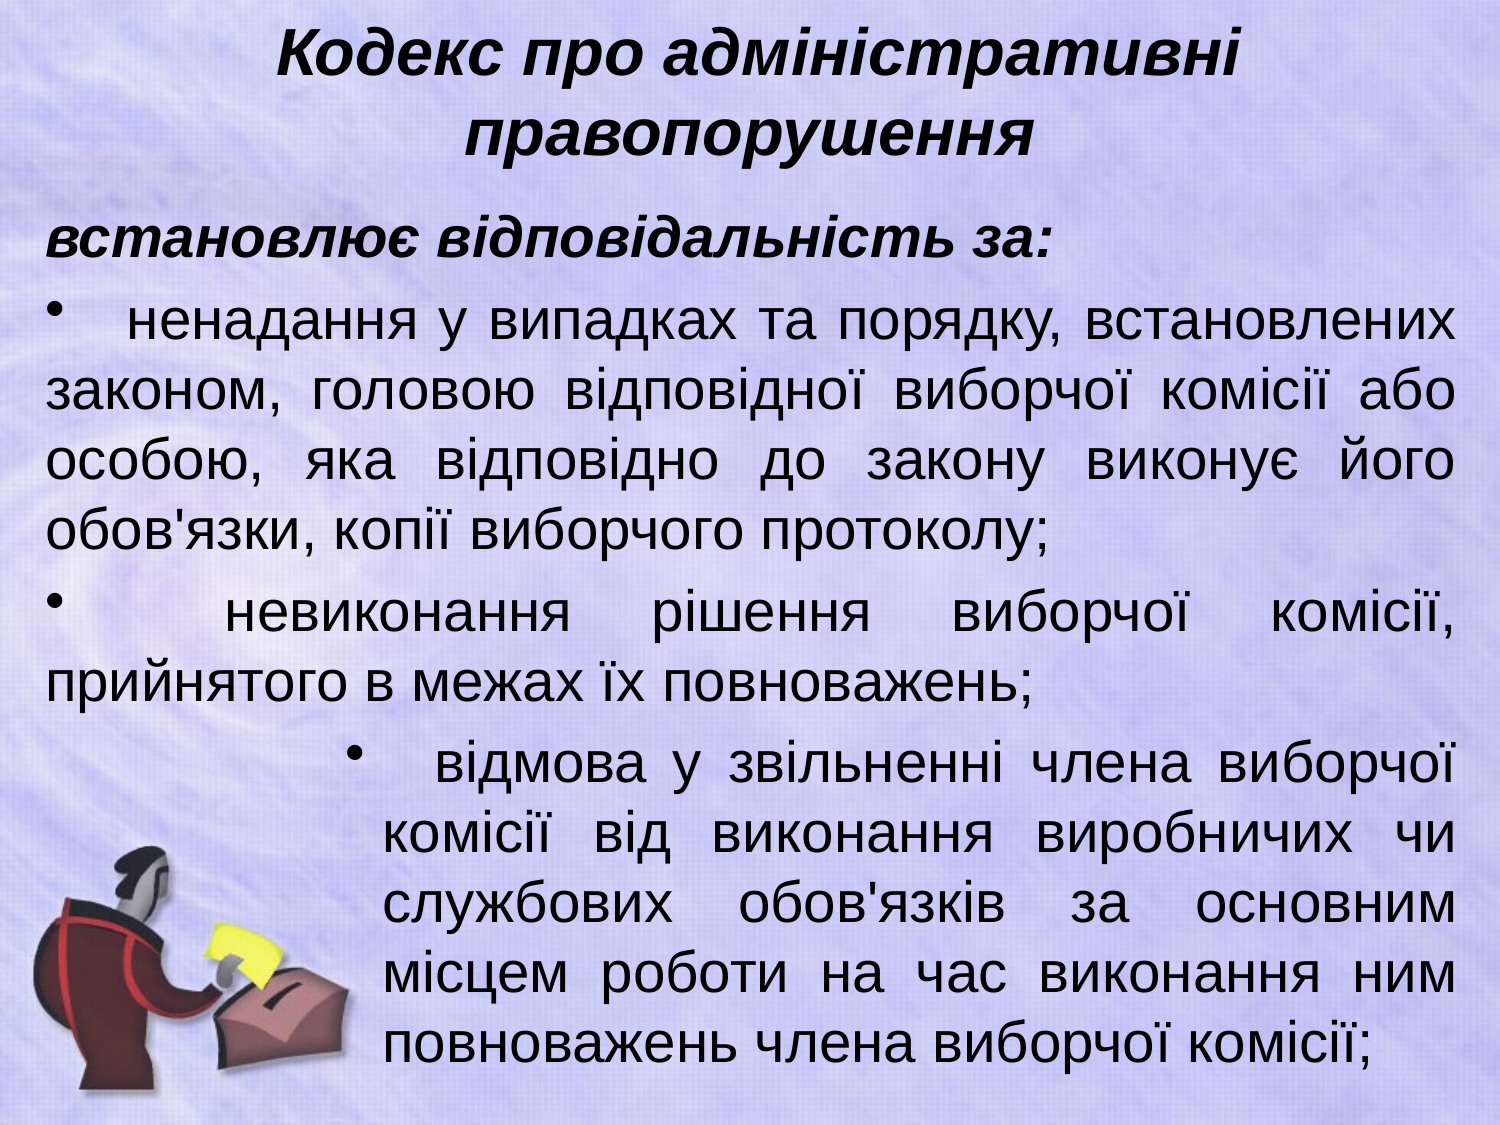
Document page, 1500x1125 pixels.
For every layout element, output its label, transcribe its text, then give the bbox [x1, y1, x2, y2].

title Кодекс про адміністративні правопорушення [38, 44, 1480, 177]
picture [0, 0, 1500, 1125]
list встановлює відповідальність за: ненадання у випадках та порядку, встановлених законом, головою відповідної виборчої комісії або особою, яка відповідно до закону виконує його обов'язки, копії виборчого протоколу; невиконання рішення виборчої комісії, прийнятого в межах їх повноважень; відмова у звільненні члена виборчої комісії від виконання виробничих чи службових обов'язків за основним місцем роботи на час виконання ним повноважень члена виборчої комісії; [29, 191, 1474, 1125]
